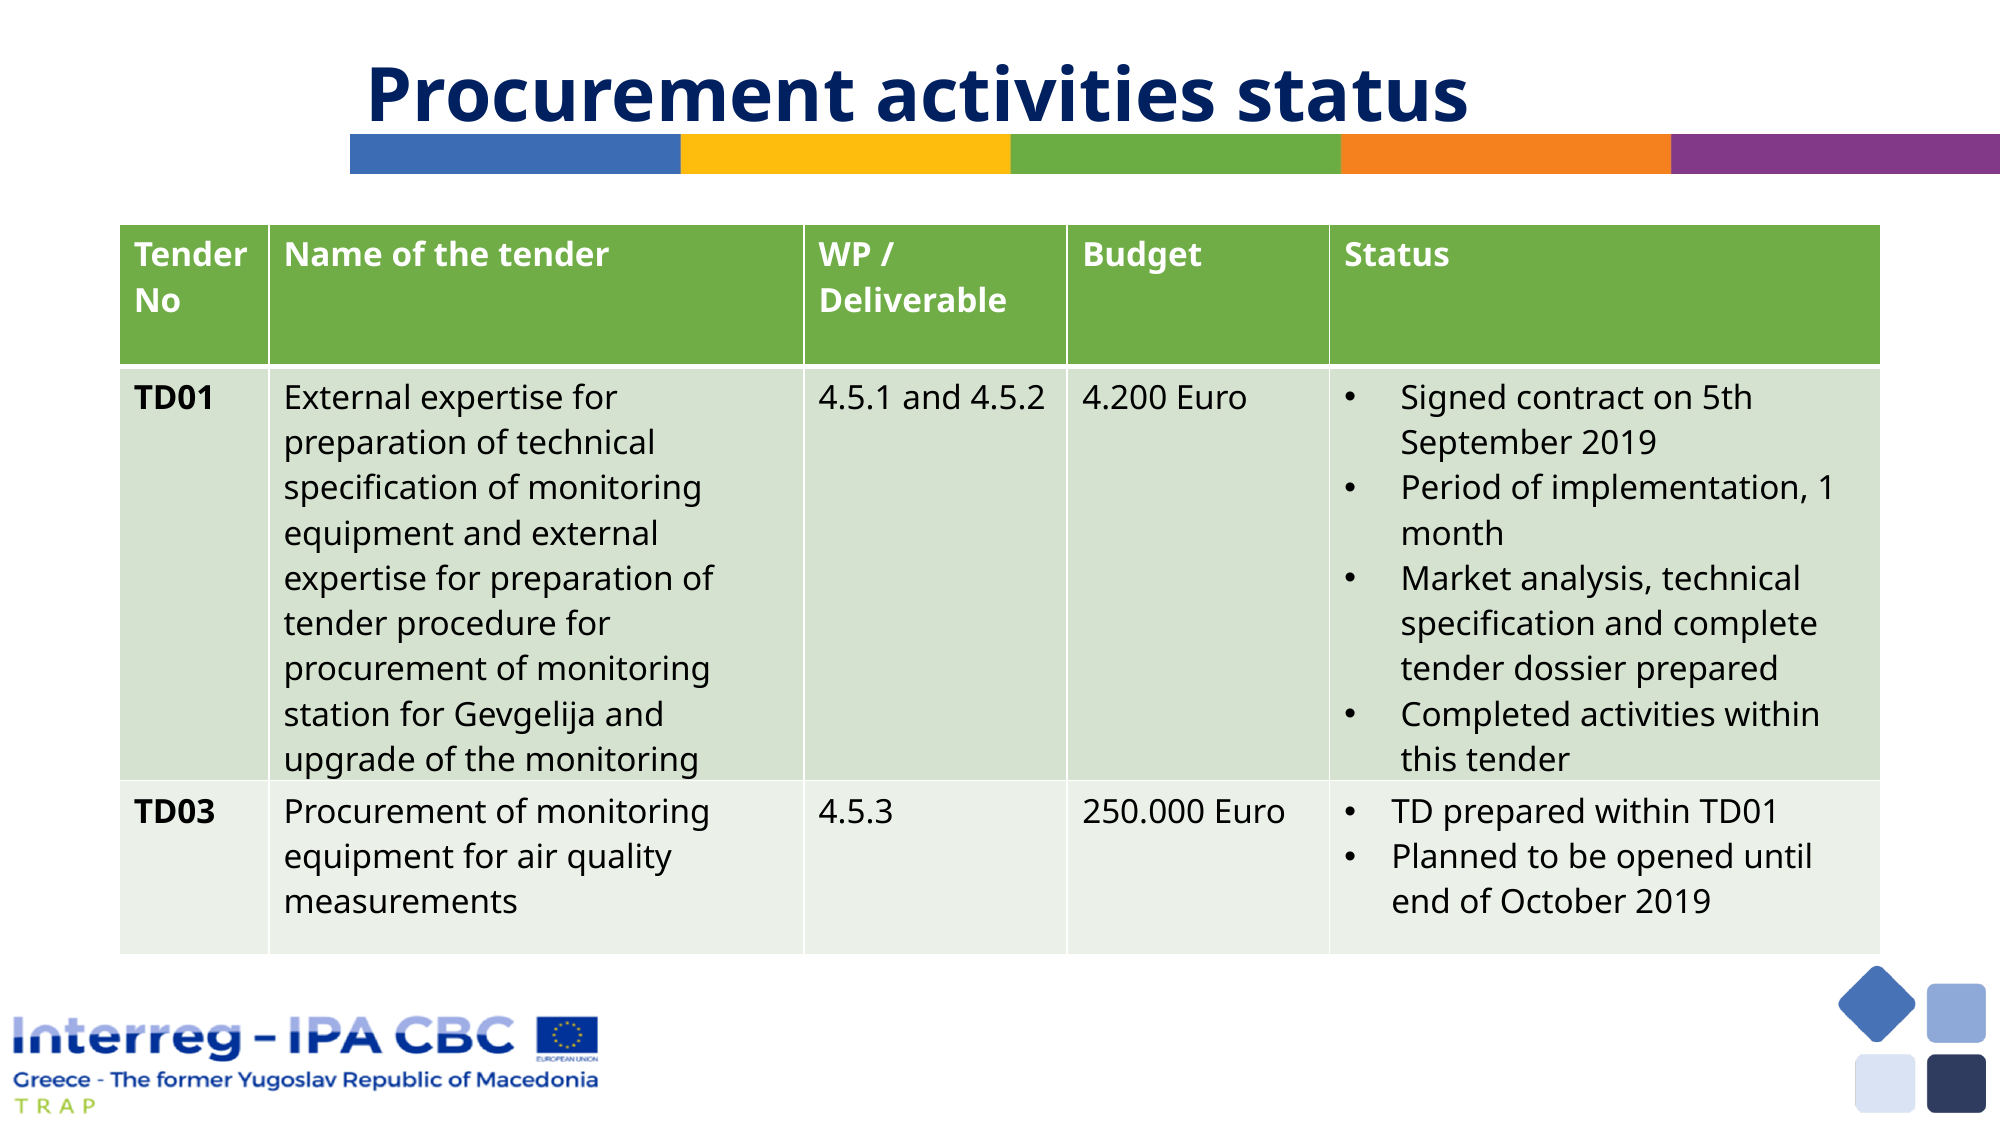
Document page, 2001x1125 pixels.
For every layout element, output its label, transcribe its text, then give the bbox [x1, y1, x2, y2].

table_header Status [1330, 225, 1880, 364]
table_header Budget [1068, 225, 1329, 364]
picture [1838, 965, 1986, 1113]
table_cell External expertise for preparation of technical specification of monitoring equipment and external expertise for preparation of tender procedure for procurement of monitoring station for Gevgelija and upgrade of the monitoring station in Bitola [270, 369, 803, 780]
table_cell 4.200 Euro [1068, 369, 1329, 780]
text_box Procurement activities status [350, 39, 2000, 134]
table_header WP / Deliverable [805, 225, 1066, 364]
table_cell 4.5.3 [805, 781, 1066, 954]
table_cell TD prepared within TD01 Planned to be opened until end of October 2019 [1330, 781, 1880, 954]
table_cell 250.000 Euro [1068, 781, 1329, 954]
table_cell TD01 [120, 369, 268, 780]
table_cell Procurement of monitoring equipment for air quality measurements [270, 781, 803, 954]
table_header Name of the tender [270, 225, 803, 364]
table_cell Signed contract on 5th September 2019 Period of implementation, 1 month Market analysis, technical specification and complete tender dossier prepared Completed activities within this tender [1330, 369, 1880, 780]
table_header Tender No [120, 225, 268, 364]
picture [350, 134, 2000, 174]
picture [0, 1002, 613, 1125]
table_cell TD03 [120, 781, 268, 954]
table_cell 4.5.1 and 4.5.2 [805, 369, 1066, 780]
